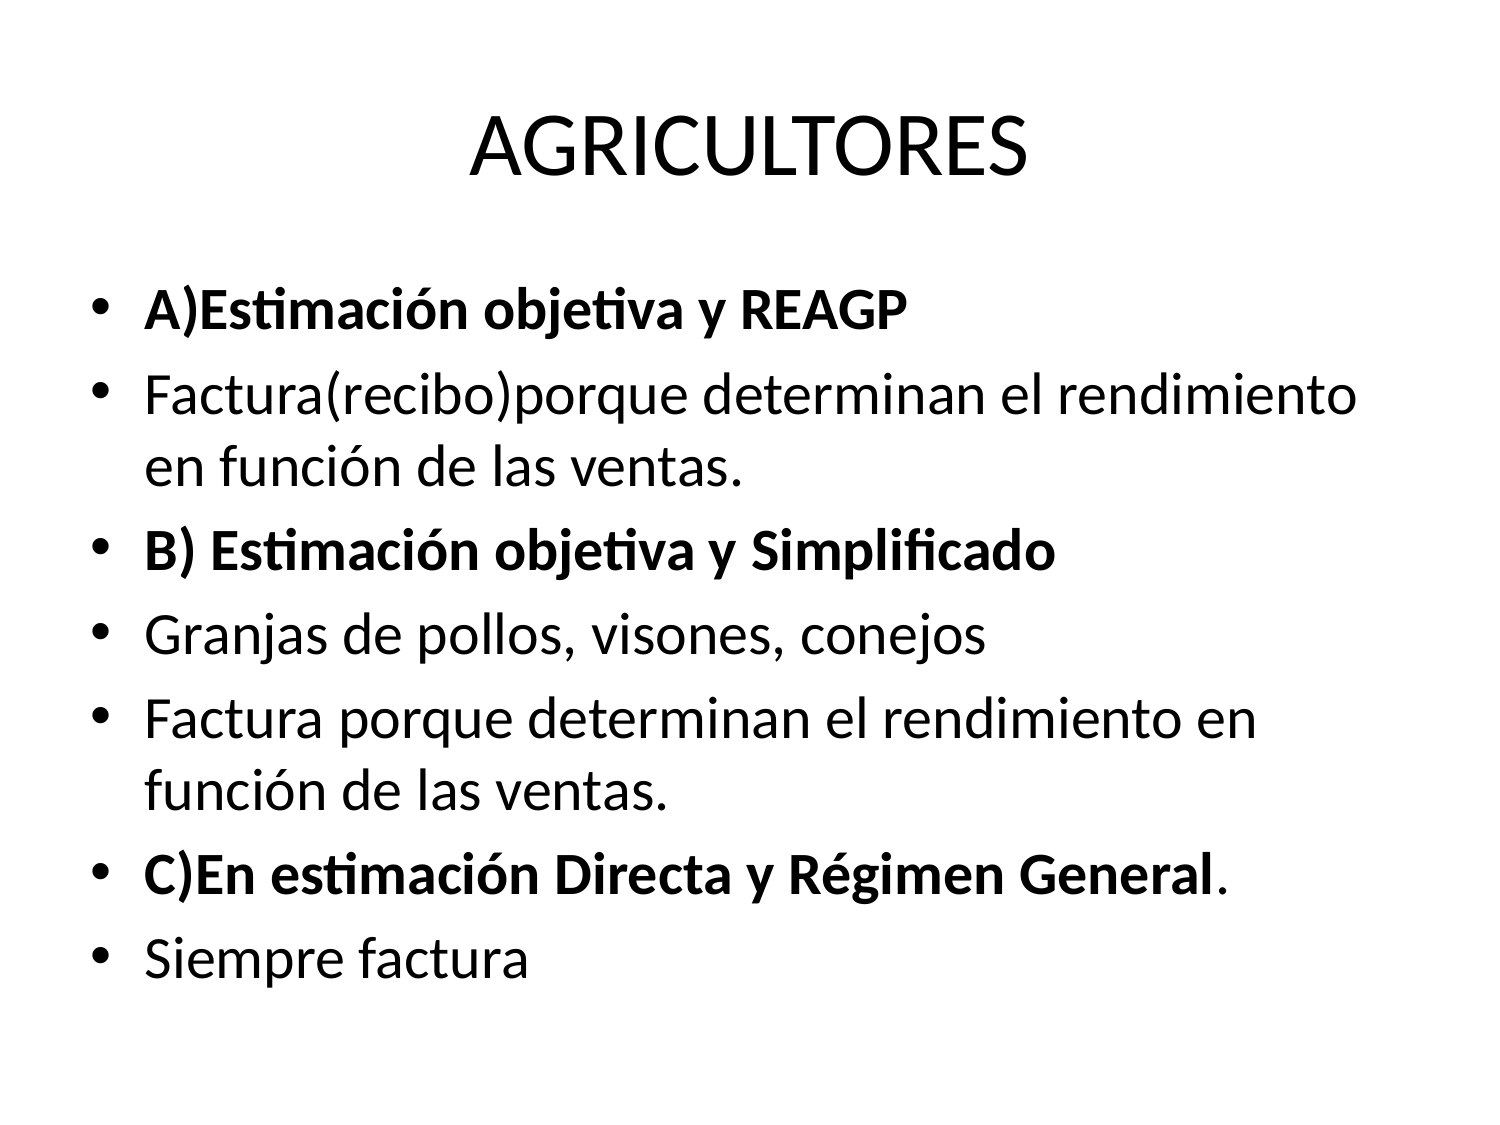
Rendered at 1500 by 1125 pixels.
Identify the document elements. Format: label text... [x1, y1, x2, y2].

list A)Estimación objetiva y REAGP Factura(recibo)porque determinan el rendimiento en función de las ventas. B) Estimación objetiva y Simplificado Granjas de pollos, visones, conejos Factura porque determinan el rendimiento en función de las ventas. C)En estimación Directa y Régimen General. Siempre factura [75, 262, 1425, 1005]
title AGRICULTORES [75, 45, 1425, 233]
